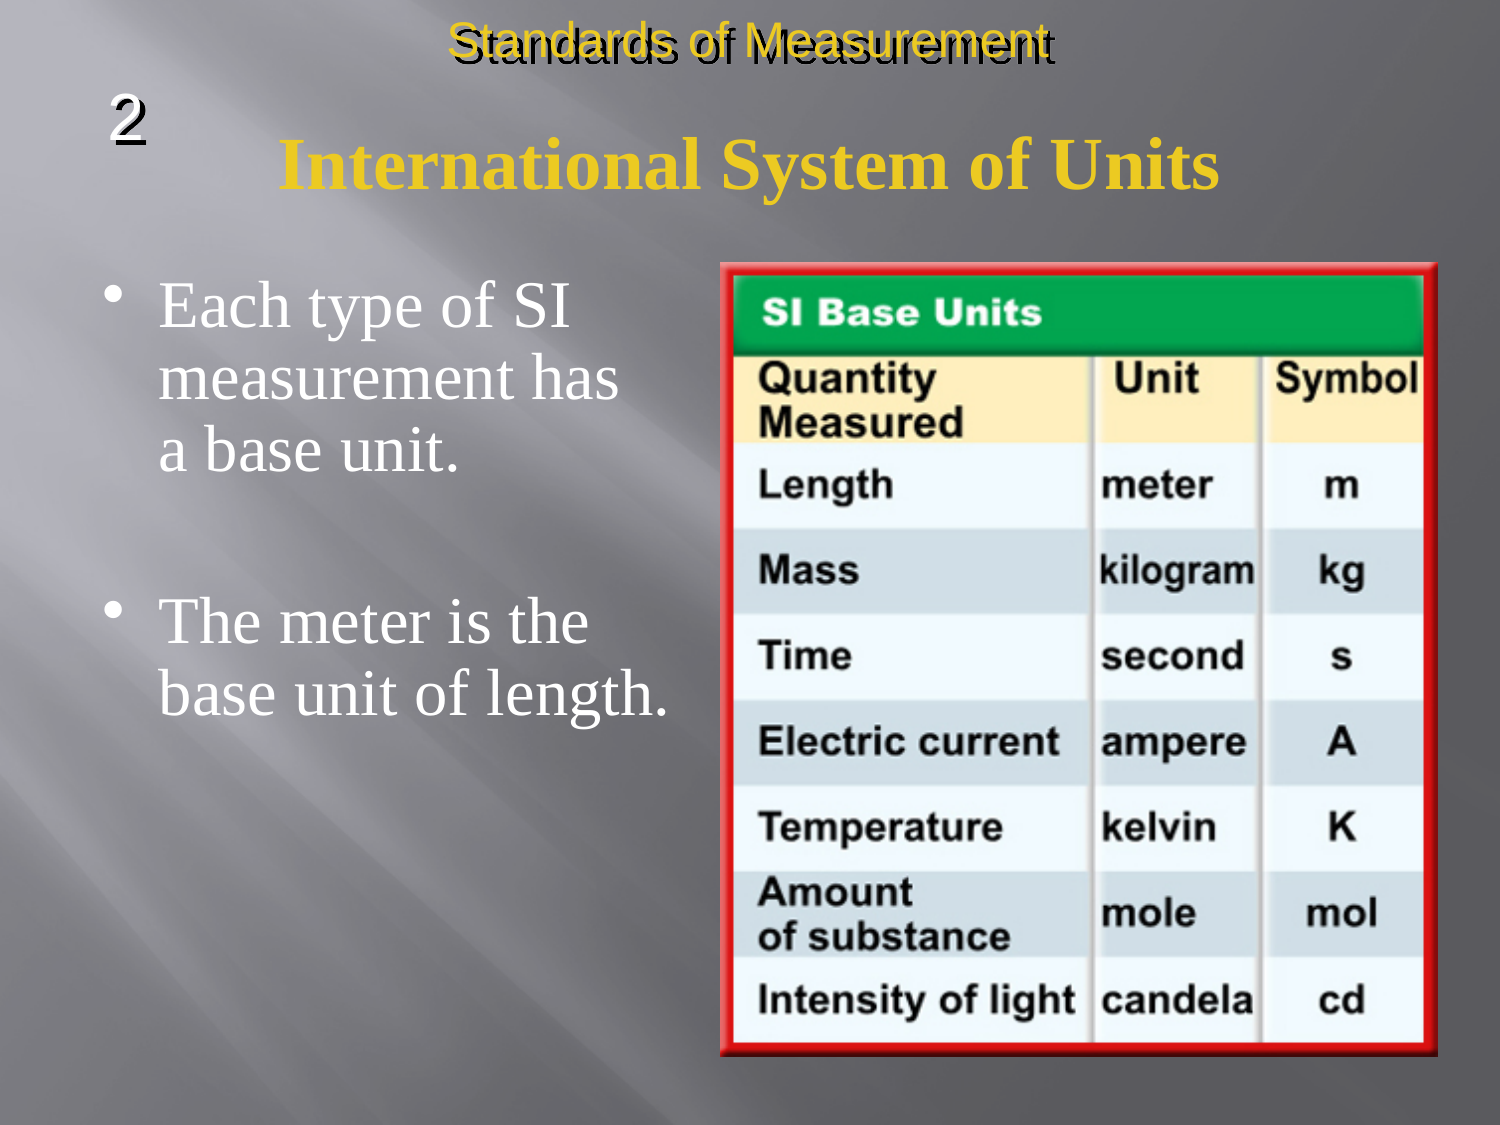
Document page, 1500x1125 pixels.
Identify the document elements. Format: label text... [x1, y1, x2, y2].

text_box Each type of SI measurement has a base unit. [87, 262, 675, 493]
picture [720, 262, 1438, 1057]
text_box International System of Units [262, 117, 1237, 214]
text_box 2 [93, 66, 160, 162]
text_box Standards of Measurement [431, 0, 1065, 75]
text_box The meter is the base unit of length. [87, 578, 720, 738]
